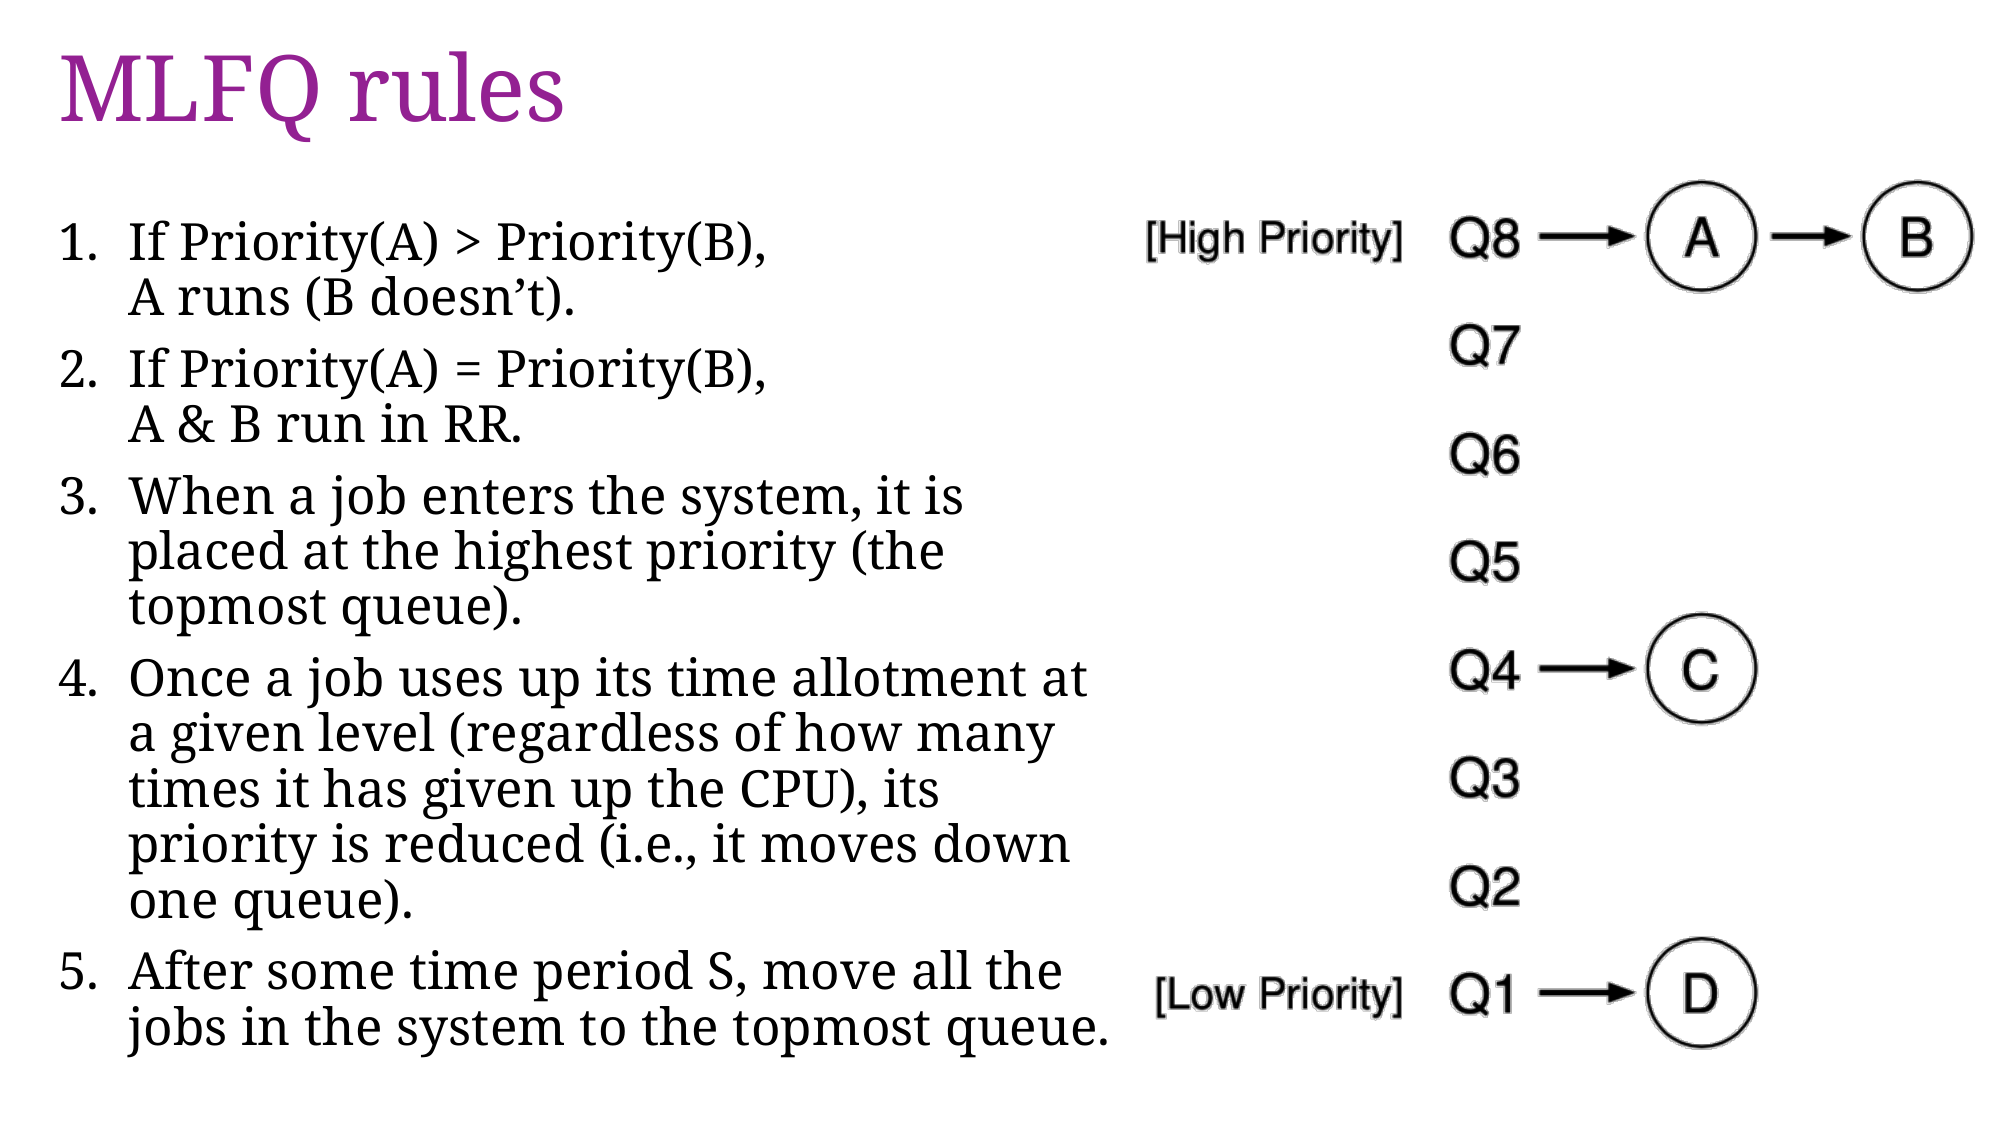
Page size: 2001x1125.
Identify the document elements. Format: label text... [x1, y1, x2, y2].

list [1135, 157, 1989, 1067]
title MLFQ rules [43, 25, 1953, 158]
list If Priority(A) > Priority(B), A runs (B doesn’t). If Priority(A) = Priority(B), A & B run in RR. When a job enters the system, it is placed at the highest priority (the topmost queue). Once a job uses up its time allotment at a given level (regardless of how many times it has given up the CPU), its priority is reduced (i.e., it moves down one queue). After some time period S, move all the jobs in the system to the topmost queue. [43, 208, 1136, 1101]
